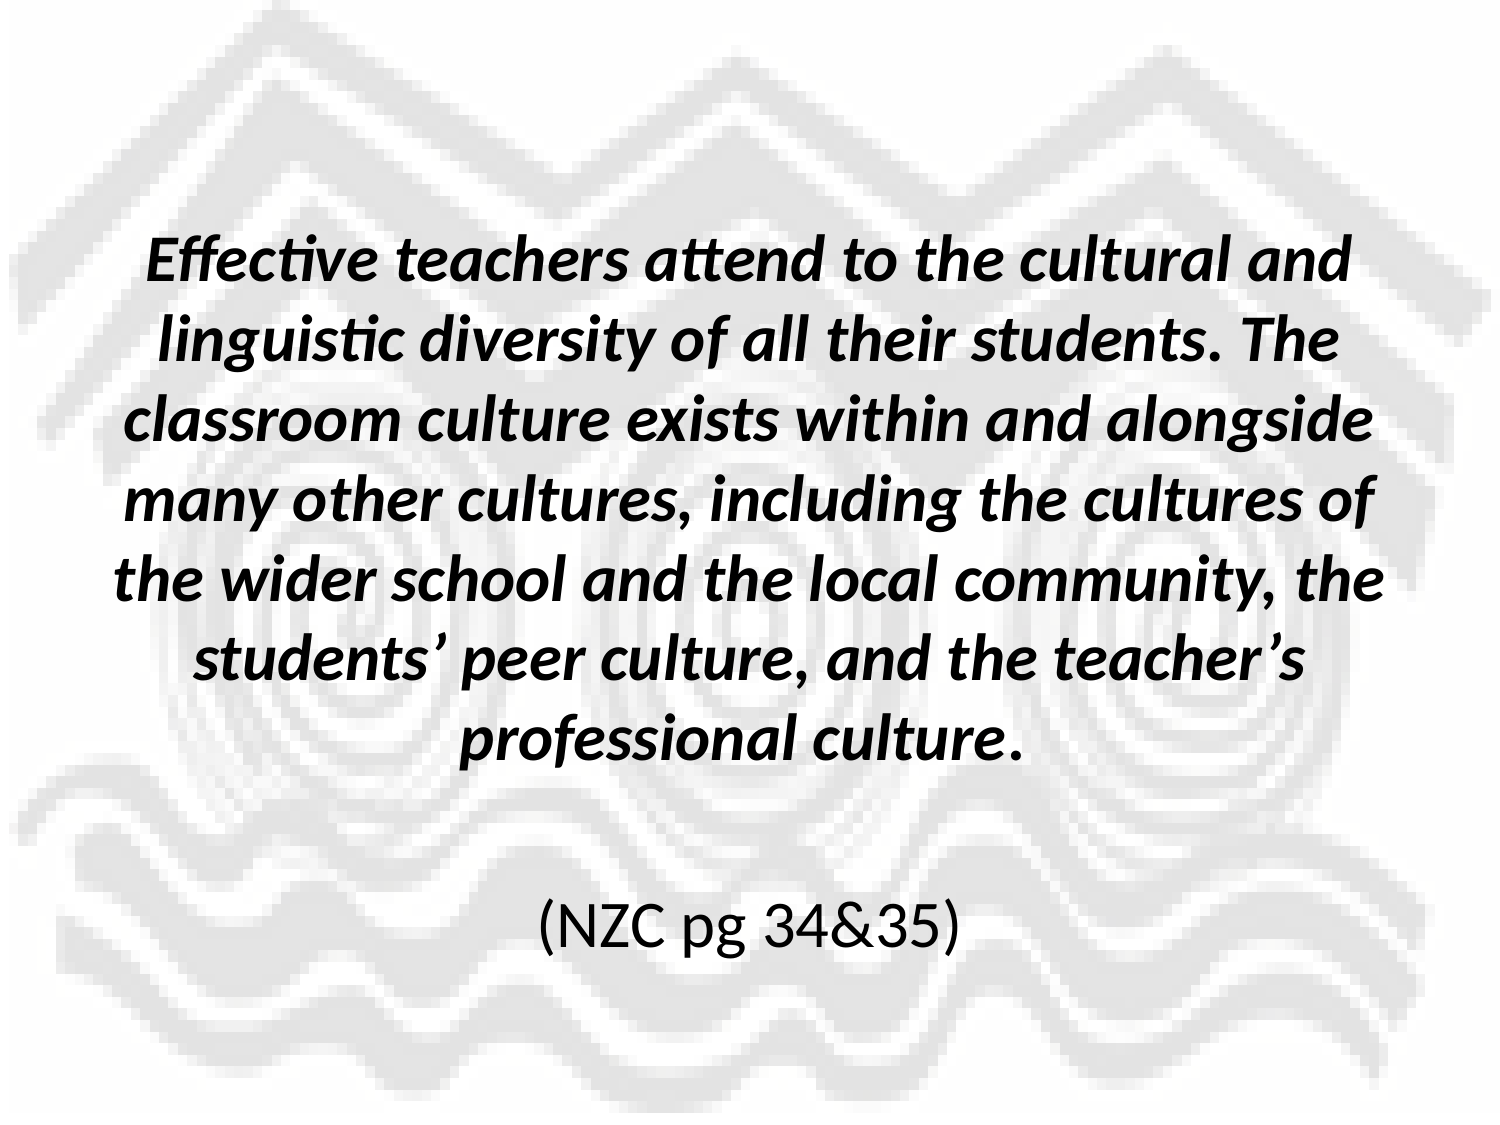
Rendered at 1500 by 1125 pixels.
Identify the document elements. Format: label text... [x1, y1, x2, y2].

list Effective teachers attend to the cultural and linguistic diversity of all their students. The classroom culture exists within and alongside many other cultures, including the cultures of the wider school and the local community, the students’ peer culture, and the teacher’s professional culture. (NZC pg 34&35) [75, 113, 1425, 1005]
